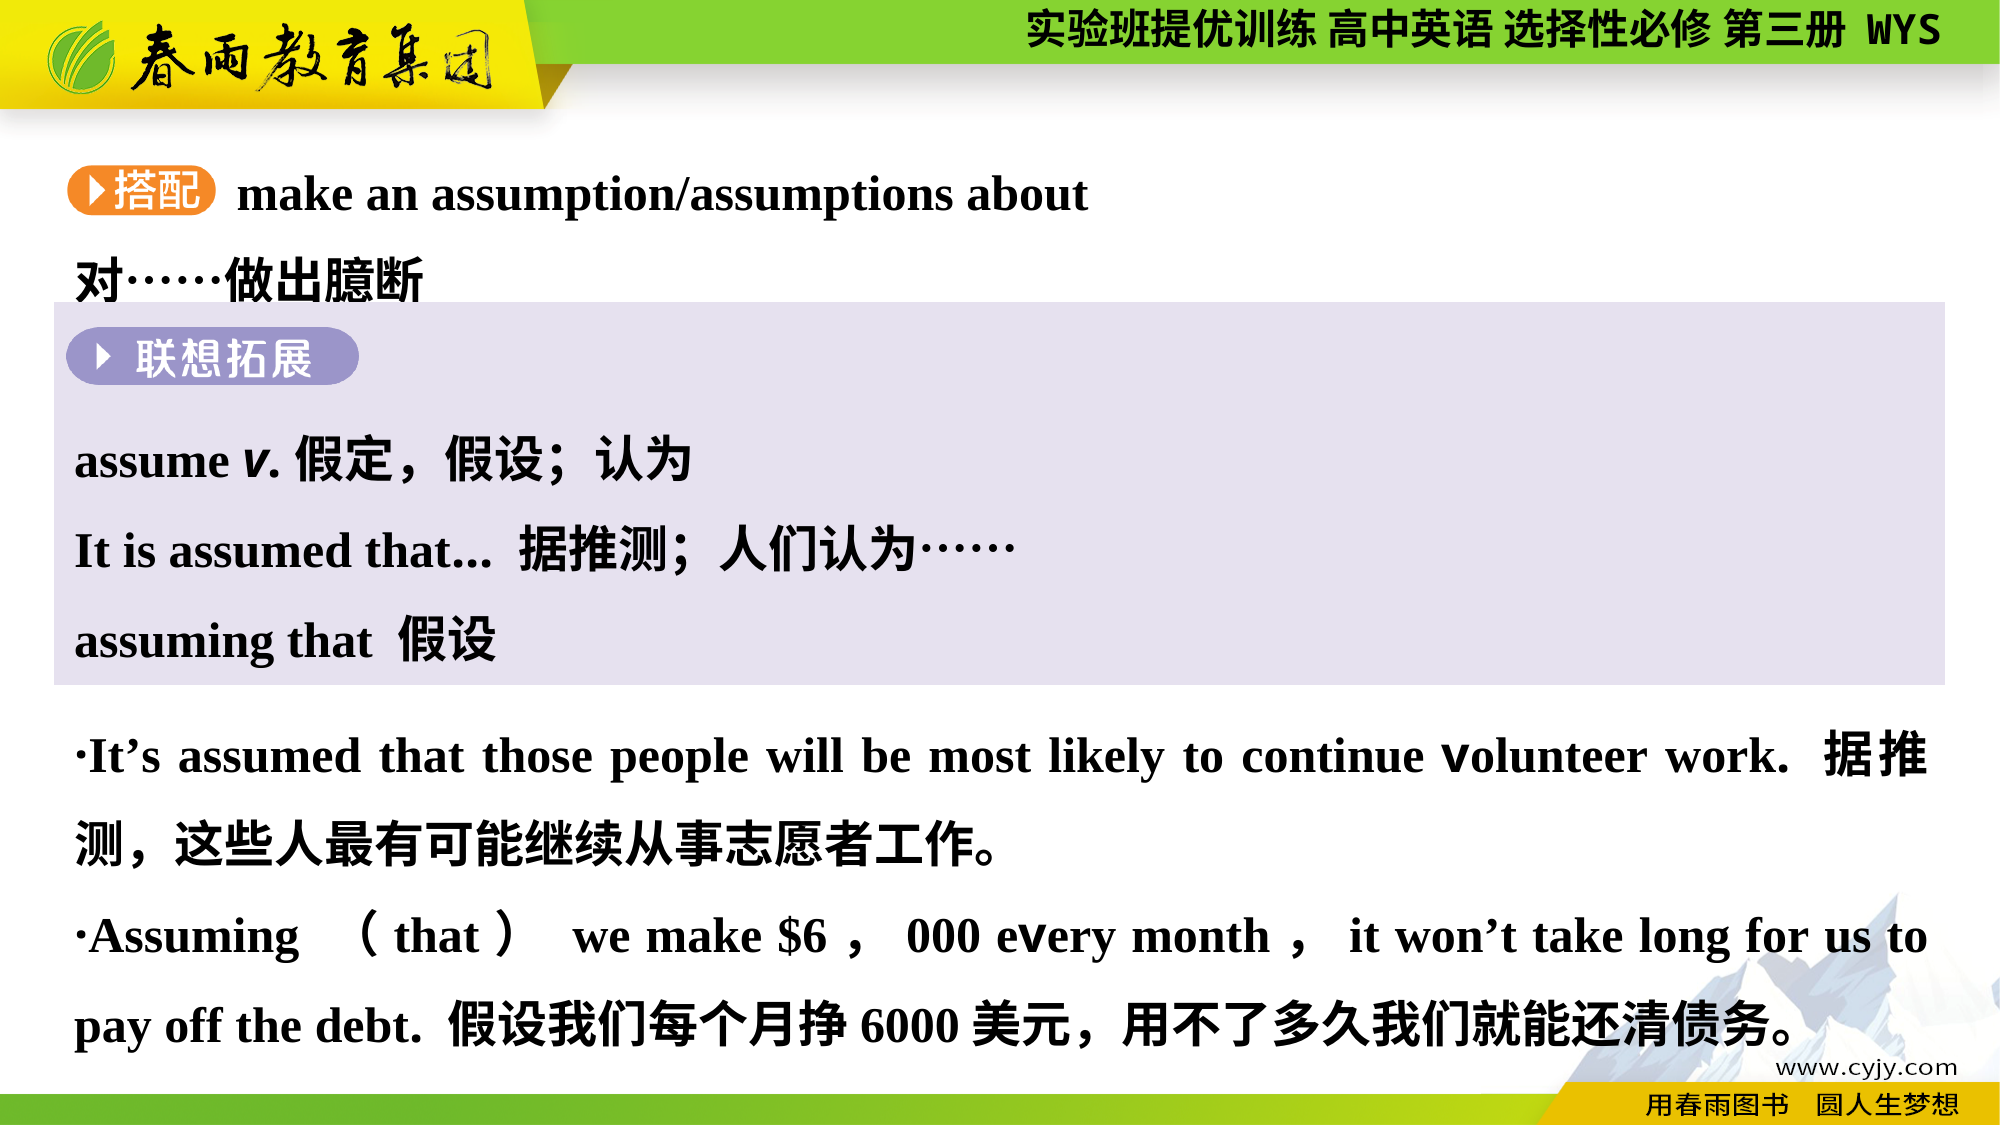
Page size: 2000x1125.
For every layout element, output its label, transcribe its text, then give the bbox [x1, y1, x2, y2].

text_box ·It’s assumed that those people will be most likely to continue volunteer work. 据推测，这些人最有可能继续从事志愿者工作。 ·Assuming （that） we make $6，000 every month，it won’t take long for us to pay off the debt. 假设我们每个月挣6000美元，用不了多久我们就能还清债务。 [59, 695, 1944, 1060]
list make an assumption/assumptions about 对……做出臆断 [59, 122, 1944, 302]
picture [0, 0, 2000, 1125]
